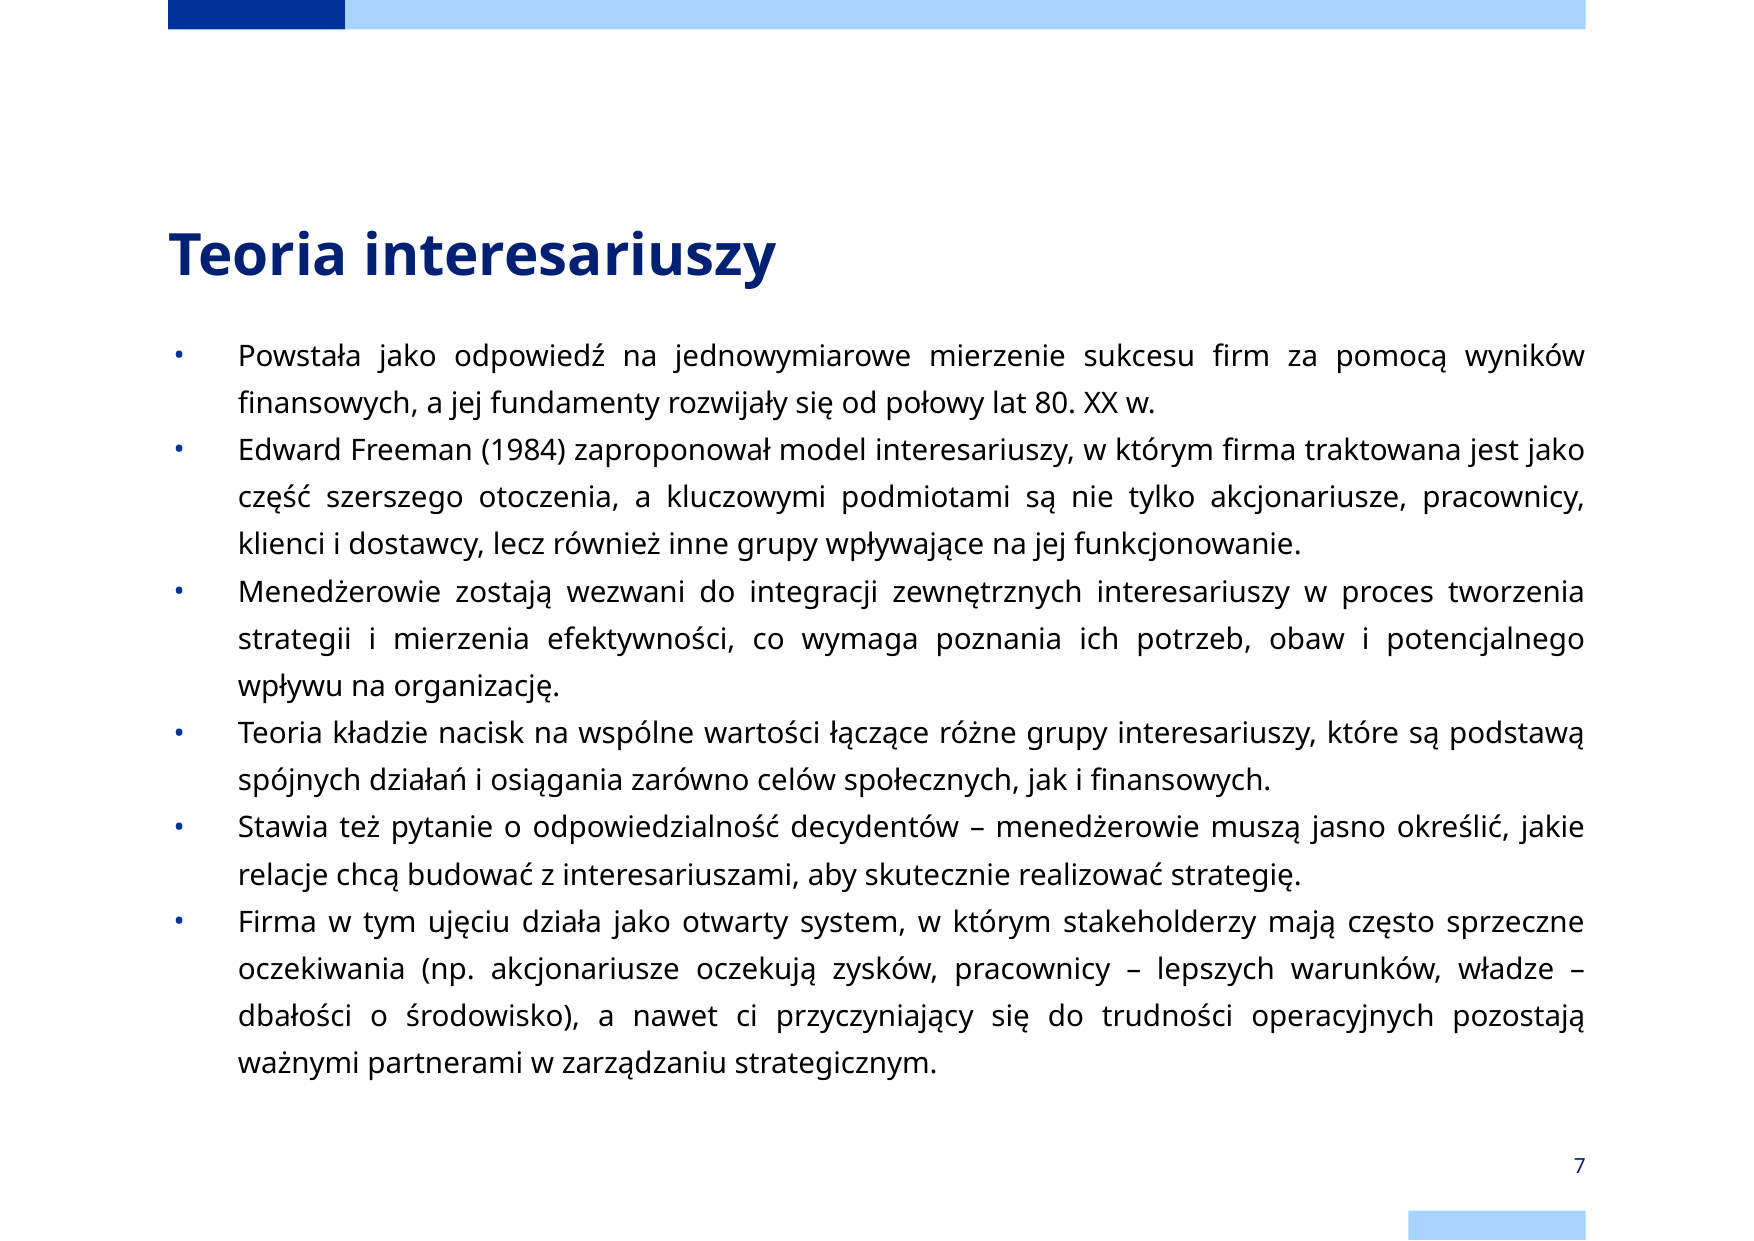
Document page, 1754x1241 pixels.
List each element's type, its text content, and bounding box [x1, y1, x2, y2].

title Teoria interesariuszy [168, 147, 1586, 324]
list Powstała jako odpowiedź na jednowymiarowe mierzenie sukcesu firm za pomocą wyników finansowych, a jej fundamenty rozwijały się od połowy lat 80. XX w. Edward Freeman (1984) zaproponował model interesariuszy, w którym firma traktowana jest jako część szerszego otoczenia, a kluczowymi podmiotami są nie tylko akcjonariusze, pracownicy, klienci i dostawcy, lecz również inne grupy wpływające na jej funkcjonowanie. Menedżerowie zostają wezwani do integracji zewnętrznych interesariuszy w proces tworzenia strategii i mierzenia efektywności, co wymaga poznania ich potrzeb, obaw i potencjalnego wpływu na organizację. Teoria kładzie nacisk na wspólne wartości łączące różne grupy interesariuszy, które są podstawą spójnych działań i osiągania zarówno celów społecznych, jak i finansowych. Stawia też pytanie o odpowiedzialność decydentów – menedżerowie muszą jasno określić, jakie relacje chcą budować z interesariuszami, aby skutecznie realizować strategię. Firma w tym ujęciu działa jako otwarty system, w którym stakeholderzy mają często sprzeczne oczekiwania (np. akcjonariusze oczekują zysków, pracownicy – lepszych warunków, władze – dbałości o środowisko), a nawet ci przyczyniający się do trudności operacyjnych pozostają ważnymi partnerami w zarządzaniu strategicznym. [168, 324, 1586, 1093]
slide_number ‹#› [1408, 1151, 1586, 1182]
